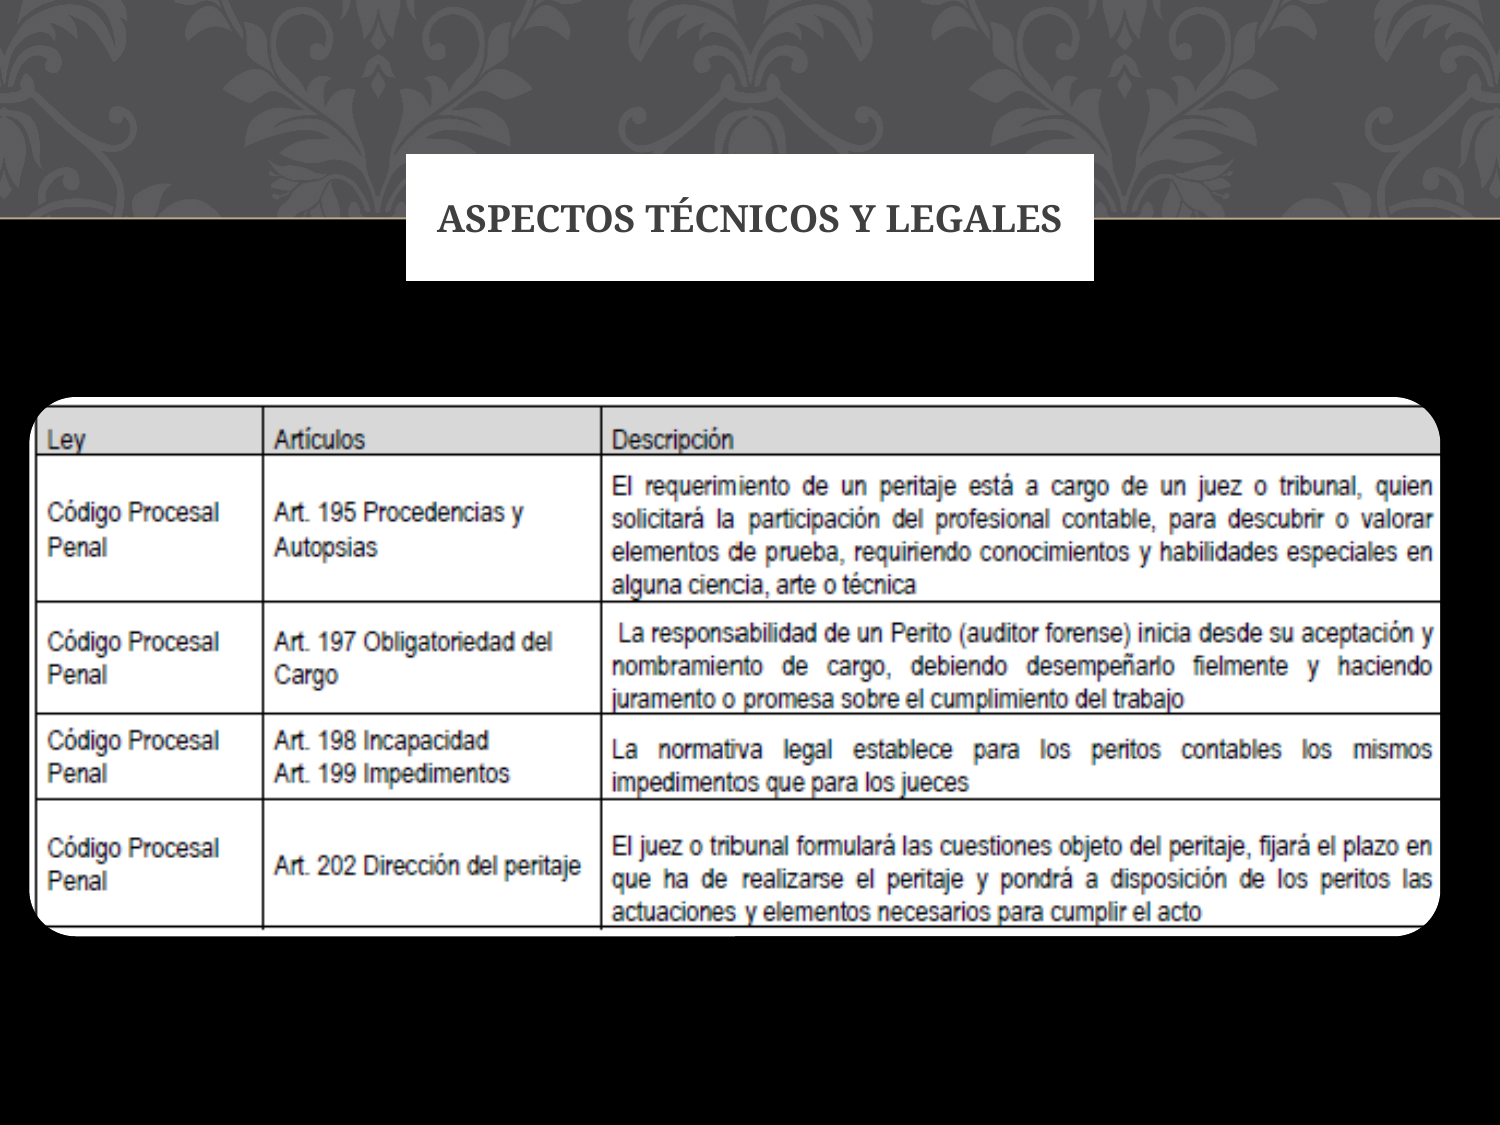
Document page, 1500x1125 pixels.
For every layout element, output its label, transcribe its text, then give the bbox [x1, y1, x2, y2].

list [29, 396, 1441, 937]
title ASPECTOS TÉCNICOS Y LEGALES [406, 154, 1094, 281]
